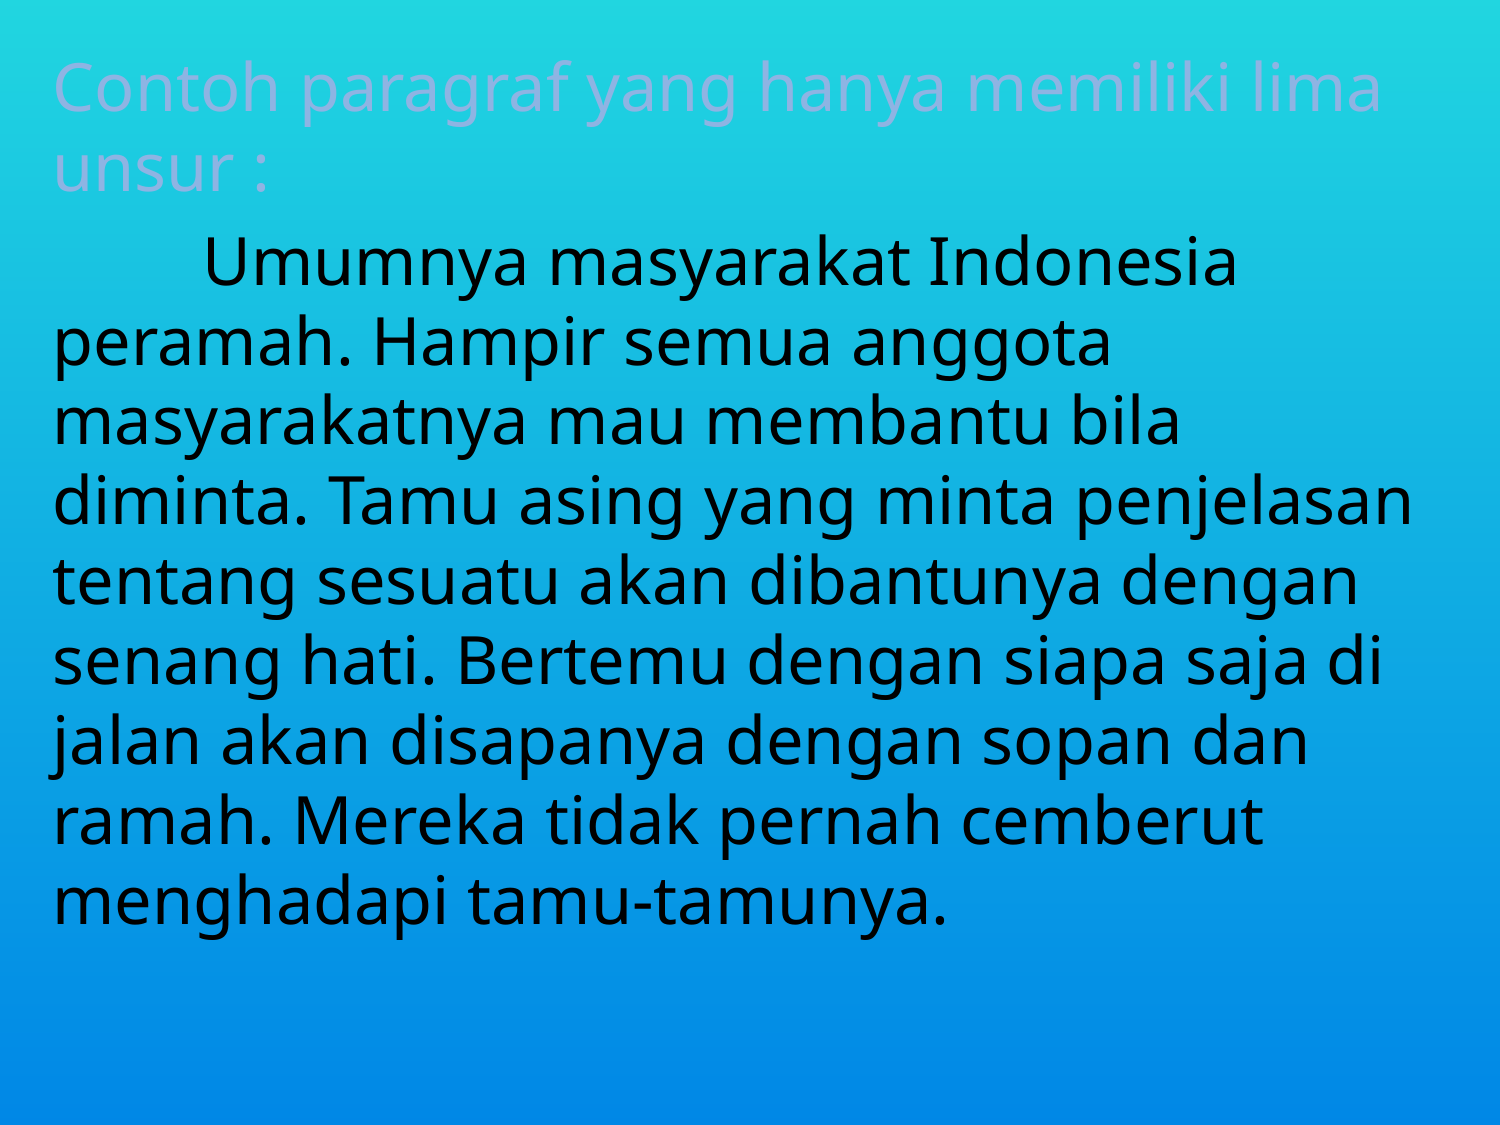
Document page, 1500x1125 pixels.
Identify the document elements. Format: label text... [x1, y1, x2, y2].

subtitle Contoh paragraf yang hanya memiliki lima unsur : Umumnya masyarakat Indonesia peramah. Hampir semua anggota masyarakatnya mau membantu bila diminta. Tamu asing yang minta penjelasan tentang sesuatu akan dibantunya dengan senang hati. Bertemu dengan siapa saja di jalan akan disapanya dengan sopan dan ramah. Mereka tidak pernah cemberut menghadapi tamu-tamunya. [37, 37, 1463, 1088]
